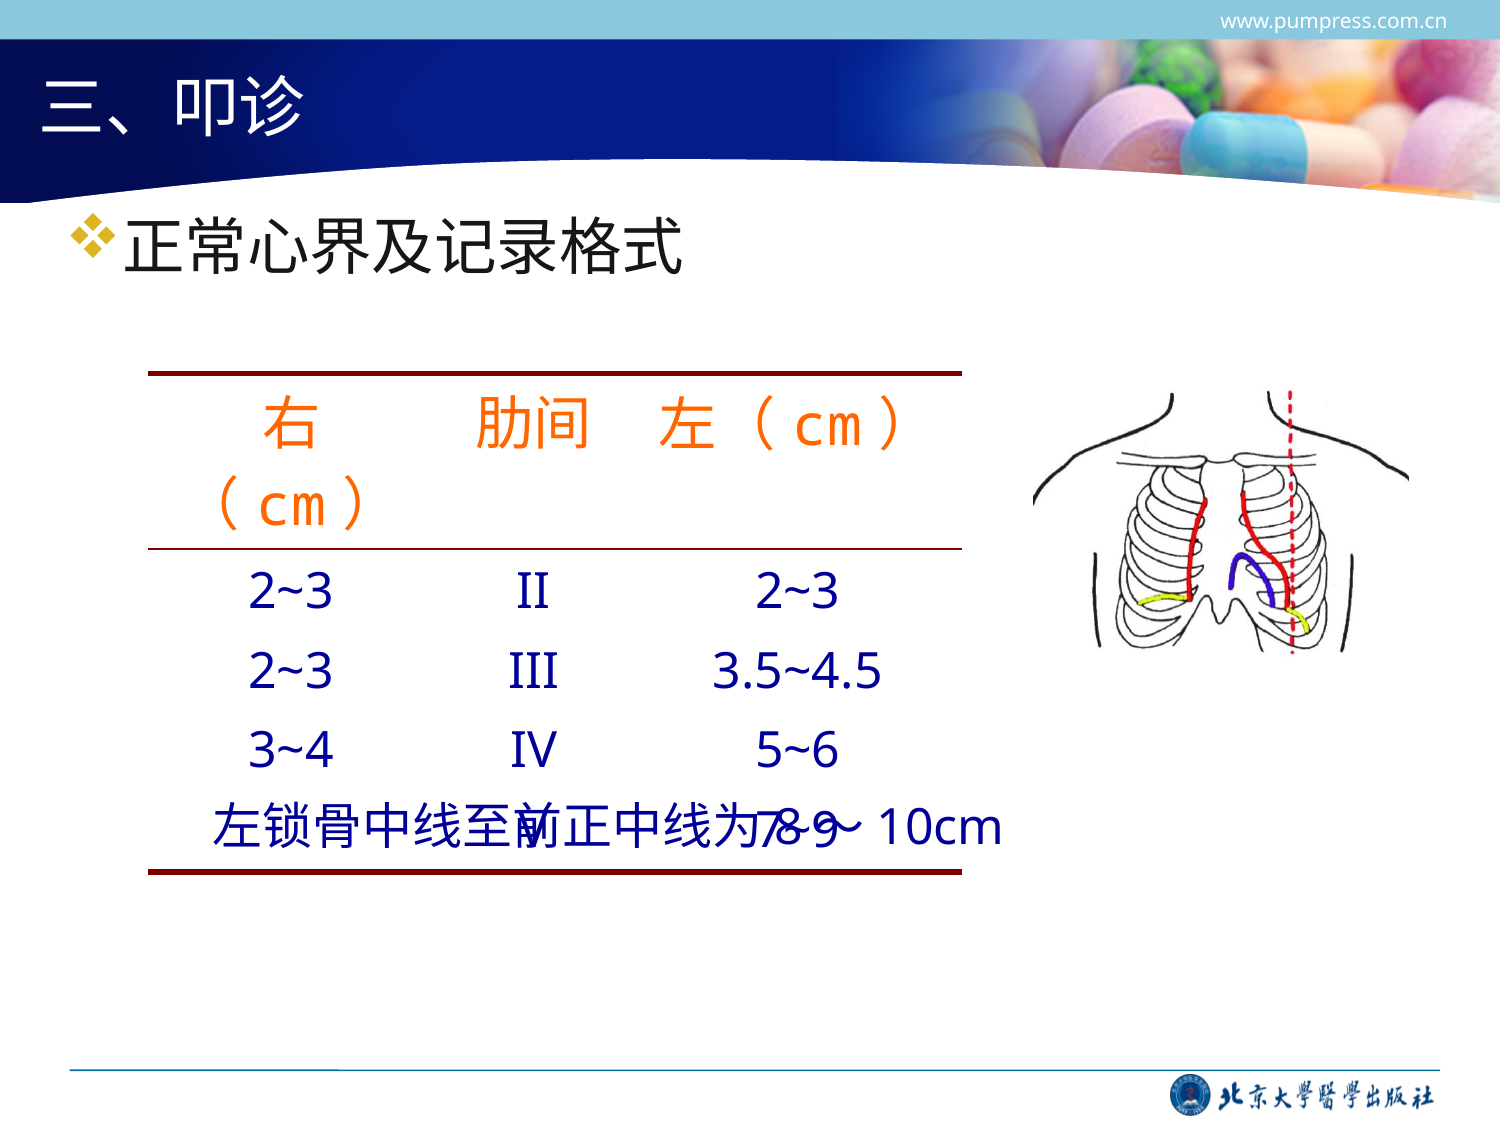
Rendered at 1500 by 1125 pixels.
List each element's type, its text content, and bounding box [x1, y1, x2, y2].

table_cell 3.5~4.5 [633, 629, 962, 709]
table_cell 2~3 [633, 550, 962, 629]
table_header 左（cm） [633, 376, 962, 548]
table_cell 2~3 [148, 550, 435, 629]
table_header 肋间 [435, 376, 633, 548]
title 三、叩诊 [23, 58, 1349, 152]
text_box 左锁骨中线至前正中线为8～10cm [100, 786, 1117, 882]
table_cell 7~9 [633, 789, 962, 869]
slide_number www.pumpress.com.cn [1024, 0, 1463, 38]
list 正常心界及记录格式 [49, 198, 1463, 1026]
picture [1170, 1074, 1436, 1118]
table_cell 2~3 [148, 629, 435, 709]
table_header 右（cm） [148, 376, 435, 548]
picture [1033, 385, 1410, 667]
table_cell III [435, 629, 633, 709]
table_cell 5~6 [633, 709, 962, 789]
table_cell II [435, 550, 633, 629]
table_cell IV [435, 709, 633, 789]
table_cell [148, 789, 435, 869]
picture [0, 40, 1500, 203]
table_cell 3~4 [148, 709, 435, 789]
table_cell V [435, 789, 633, 869]
